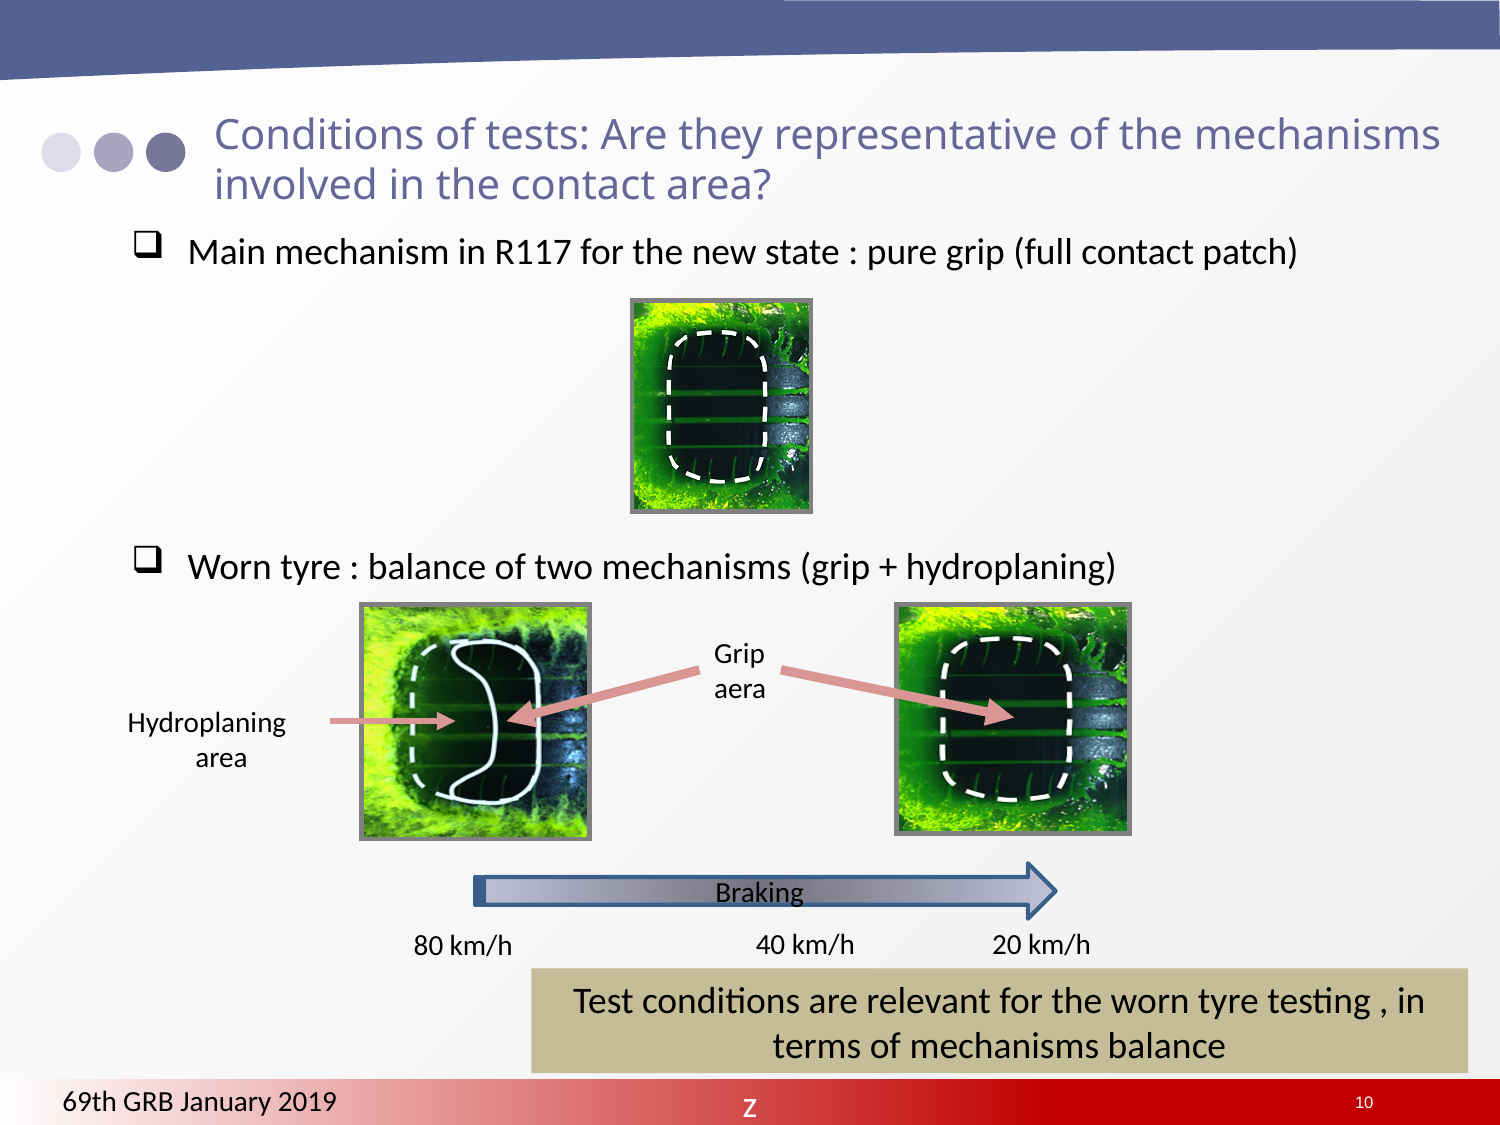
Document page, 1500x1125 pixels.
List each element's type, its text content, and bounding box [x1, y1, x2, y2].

text_box 69th GRB January 2019 [47, 1074, 359, 1125]
picture [633, 302, 809, 510]
title Conditions of tests: Are they representative of the mechanisms involved in the contact area? [198, 104, 1459, 211]
text_box Main mechanism in R117 for the new state : pure grip (full contact patch) Worn tyre : balance of two mechanisms (grip + hydroplaning) [116, 174, 1459, 595]
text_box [112, 606, 1128, 964]
text_box Test conditions are relevant for the worn tyre testing , in terms of mechanisms balance [531, 968, 1469, 1074]
